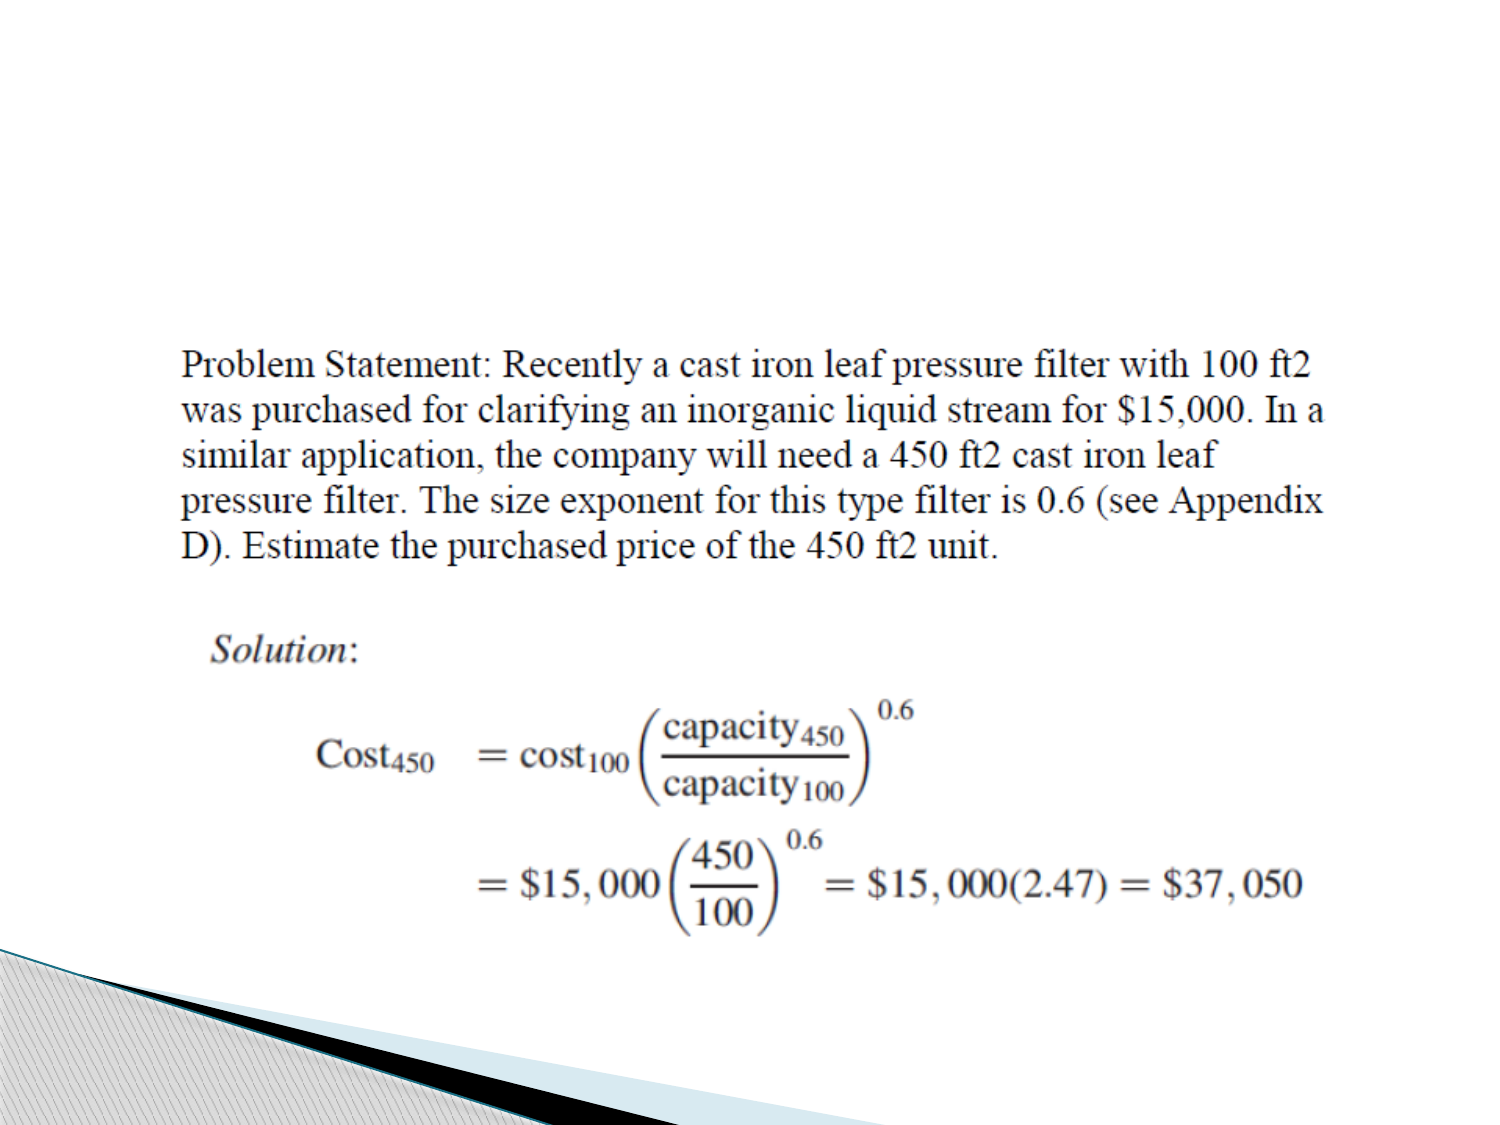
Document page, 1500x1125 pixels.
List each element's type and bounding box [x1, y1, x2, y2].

list [107, 270, 1393, 958]
